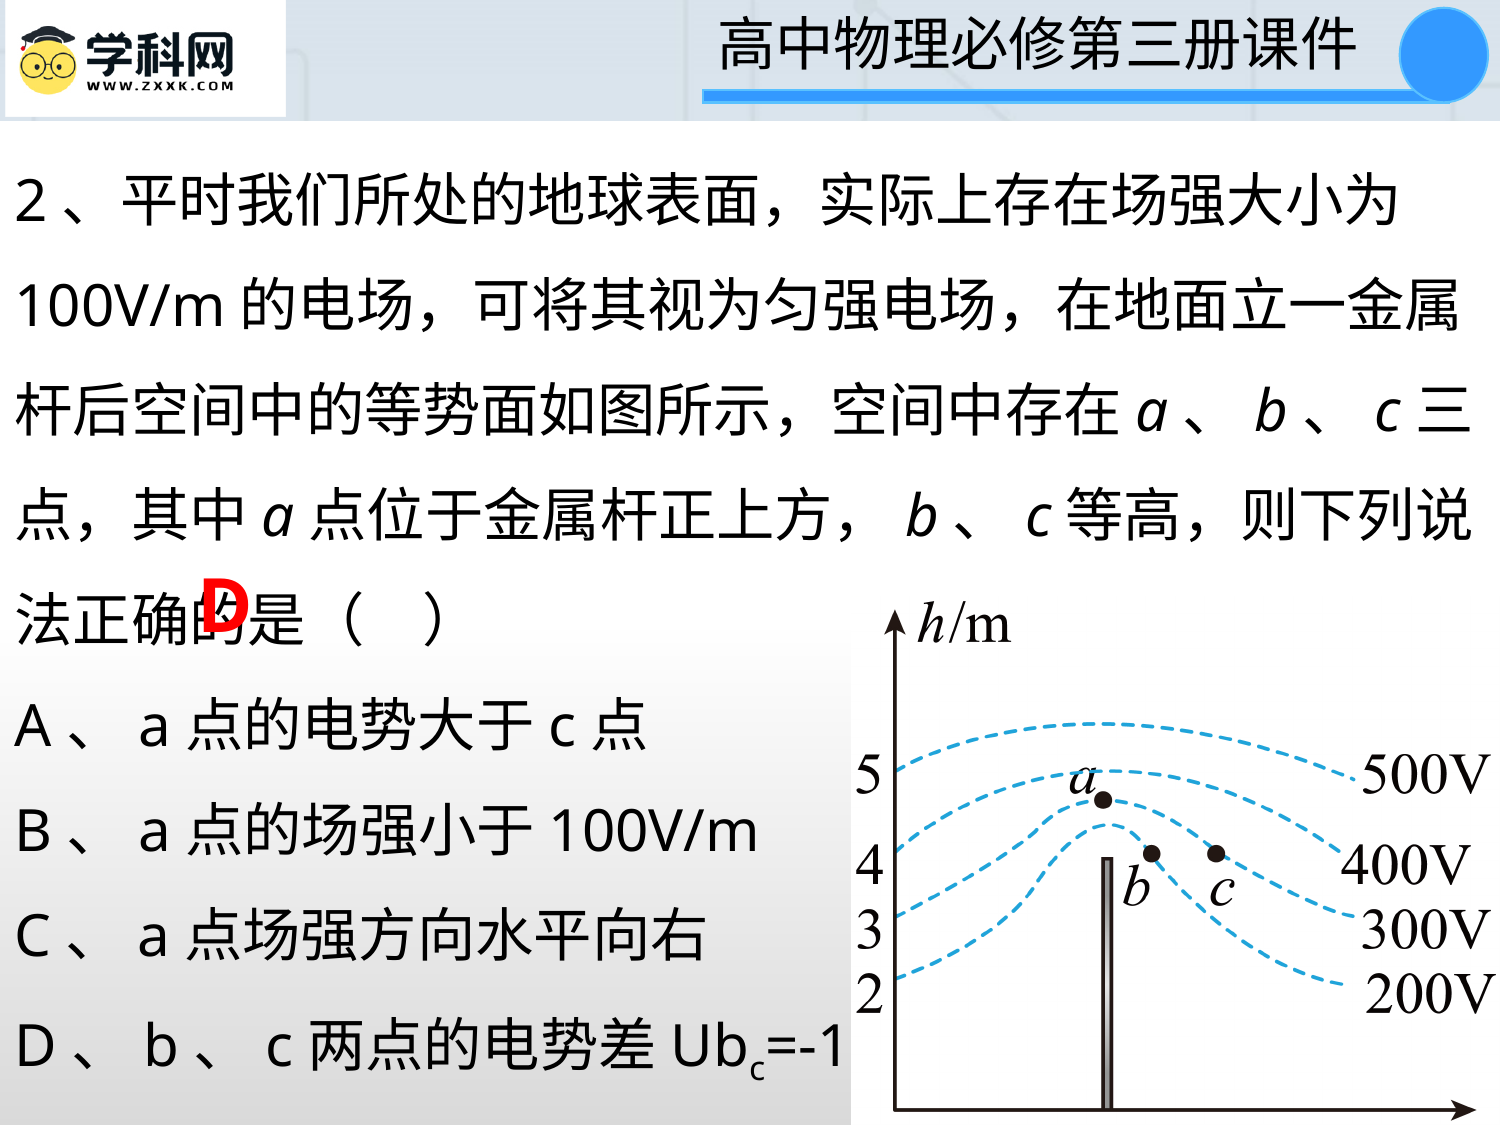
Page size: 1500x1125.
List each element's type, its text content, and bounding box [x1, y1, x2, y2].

picture [851, 596, 1500, 1125]
picture [0, 0, 1500, 121]
text_box D [183, 549, 260, 655]
text_box 2、平时我们所处的地球表面，实际上存在场强大小为100V/m的电场，可将其视为匀强电场，在地面立一金属杆后空间中的等势面如图所示，空间中存在a、b、c三点，其中a点位于金属杆正上方，b、c等高，则下列说法正确的是（ ） A、a点的电势大于c点 B、a点的场强小于100V/m C、a点场强方向水平向右 D、b、c两点的电势差Ubc=-100V [0, 121, 1500, 1125]
